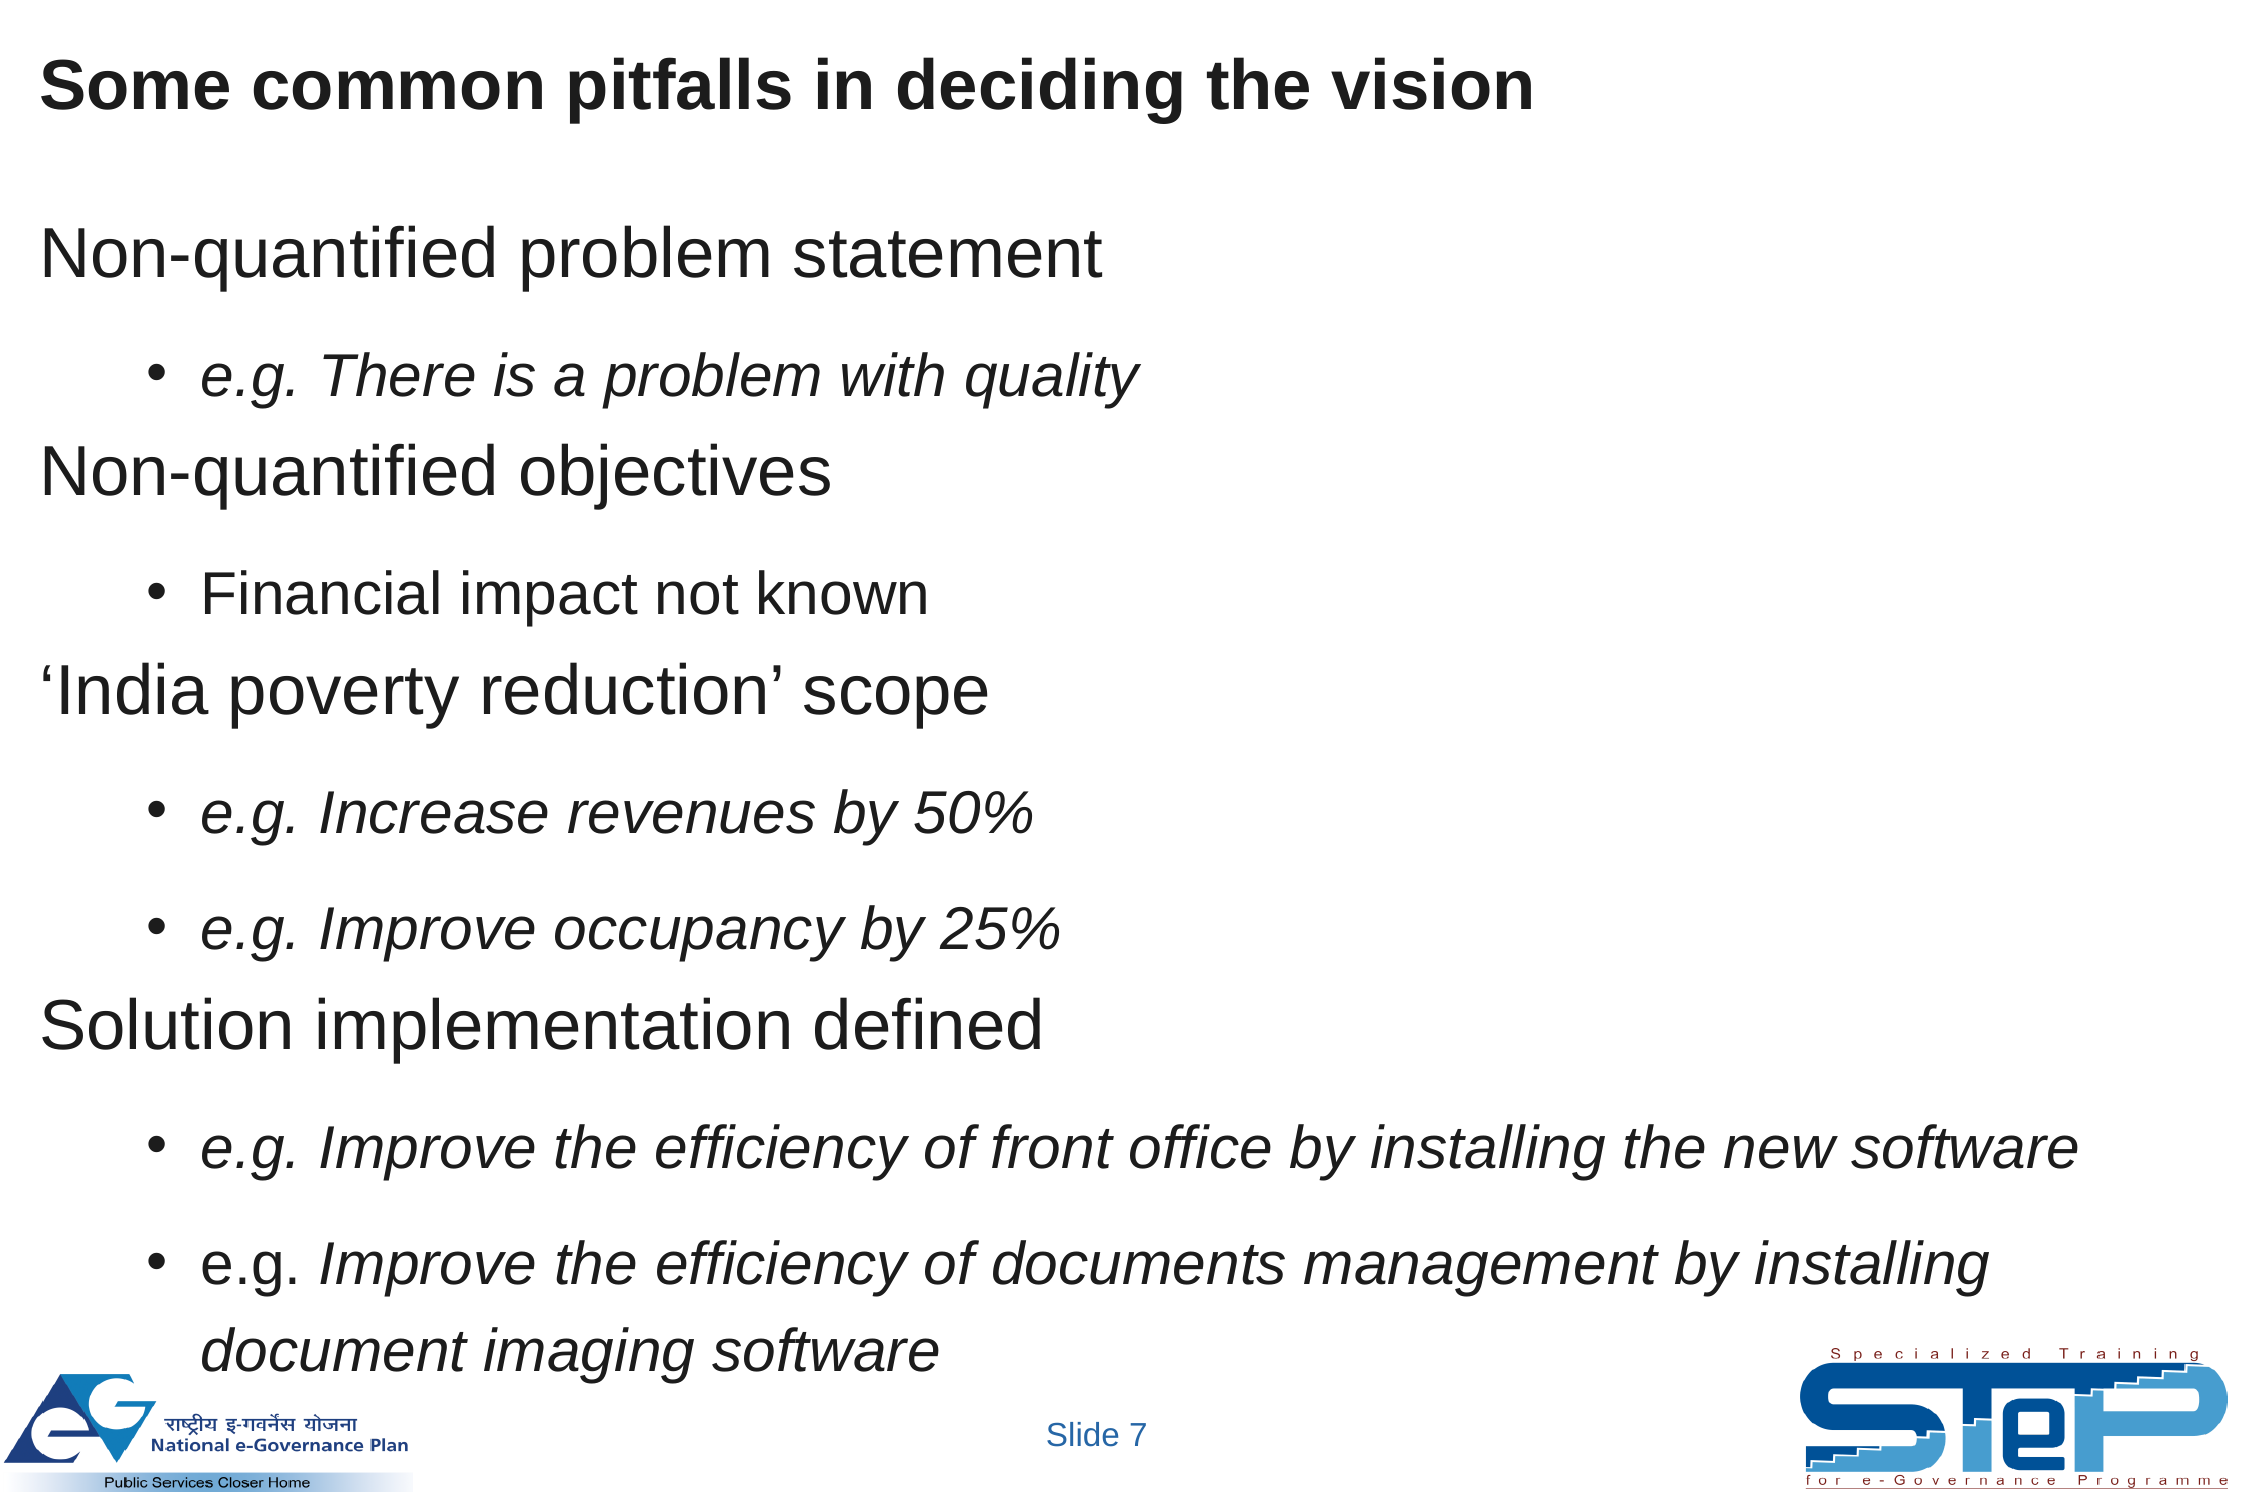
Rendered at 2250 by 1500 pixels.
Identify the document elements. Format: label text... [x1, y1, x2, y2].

picture [1800, 1348, 2228, 1489]
picture [3, 1374, 413, 1492]
title Some common pitfalls in deciding the vision [39, 38, 2207, 189]
list Non-quantified problem statement e.g. There is a problem with quality Non-quantified objectives Financial impact not known ‘India poverty reduction’ scope e.g. Increase revenues by 50% e.g. Improve occupancy by 25% Solution implementation defined e.g. Improve the efficiency of front office by installing the new software e.g. Improve the efficiency of documents management by installing document imaging software [39, 189, 2211, 1223]
